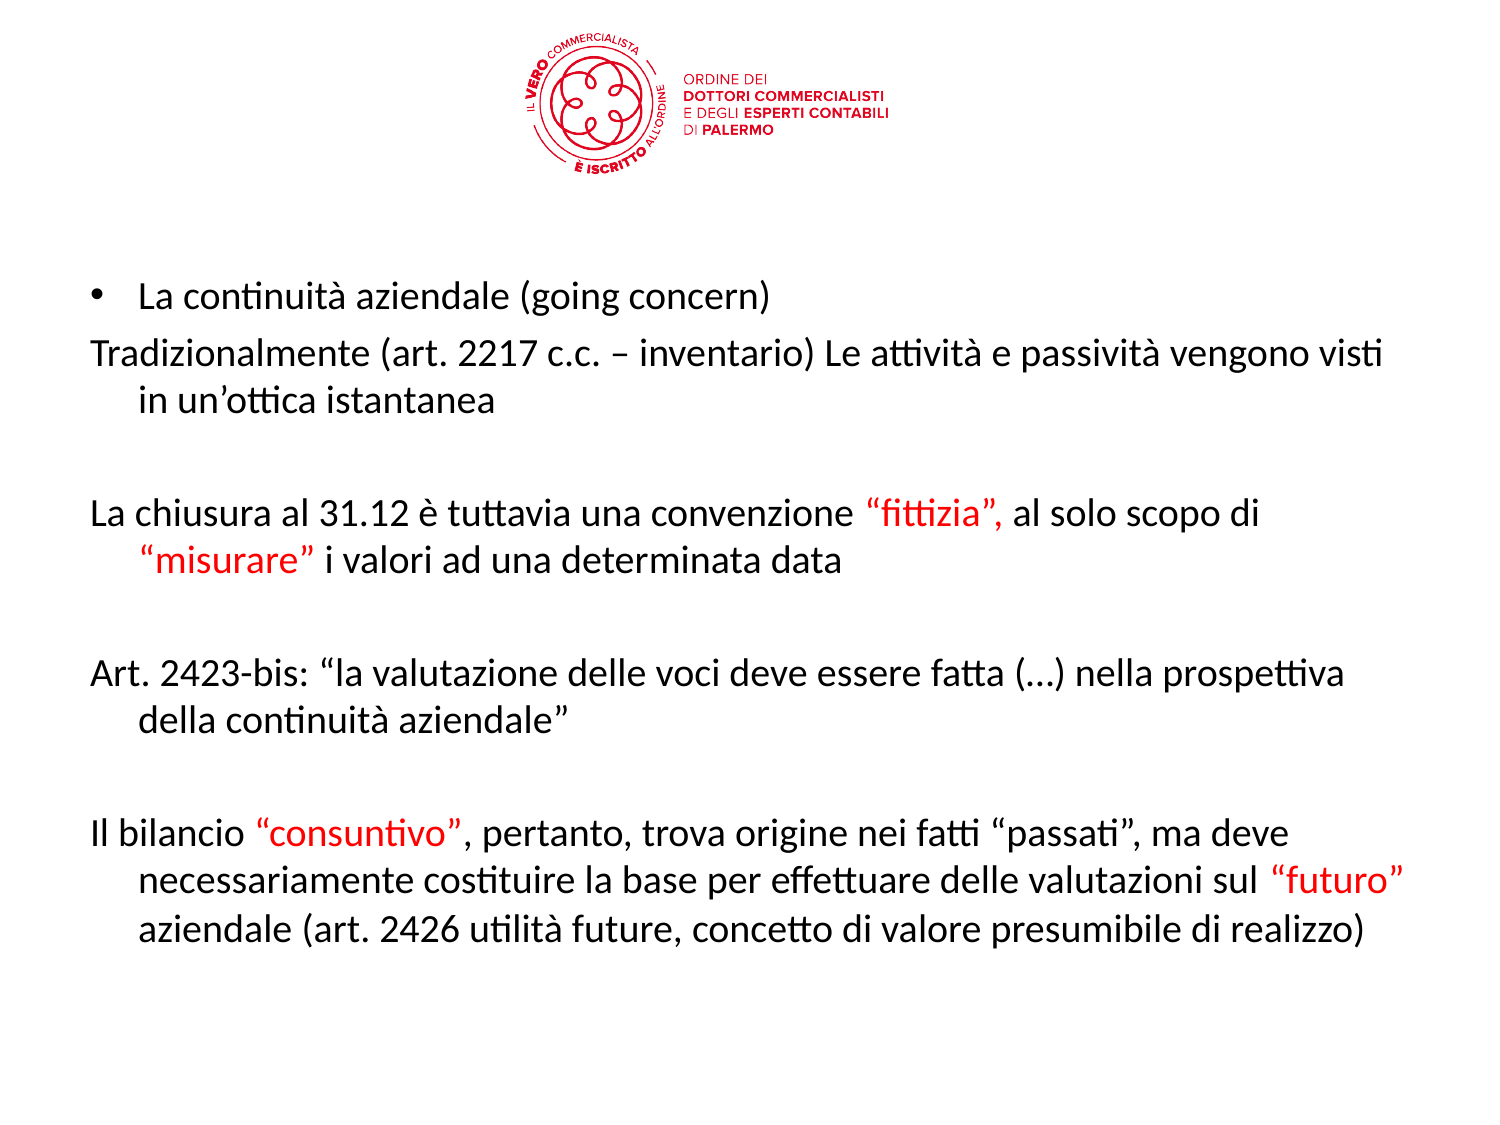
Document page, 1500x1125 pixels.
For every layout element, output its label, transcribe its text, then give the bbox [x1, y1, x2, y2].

picture [491, 0, 923, 207]
list La continuità aziendale (going concern) Tradizionalmente (art. 2217 c.c. – inventario) Le attività e passività vengono visti in un’ottica istantanea La chiusura al 31.12 è tuttavia una convenzione “fittizia”, al solo scopo di “misurare” i valori ad una determinata data Art. 2423-bis: “la valutazione delle voci deve essere fatta (…) nella prospettiva della continuità aziendale” Il bilancio “consuntivo”, pertanto, trova origine nei fatti “passati”, ma deve necessariamente costituire la base per effettuare delle valutazioni sul “futuro” aziendale (art. 2426 utilità future, concetto di valore presumibile di realizzo) [75, 262, 1425, 1005]
